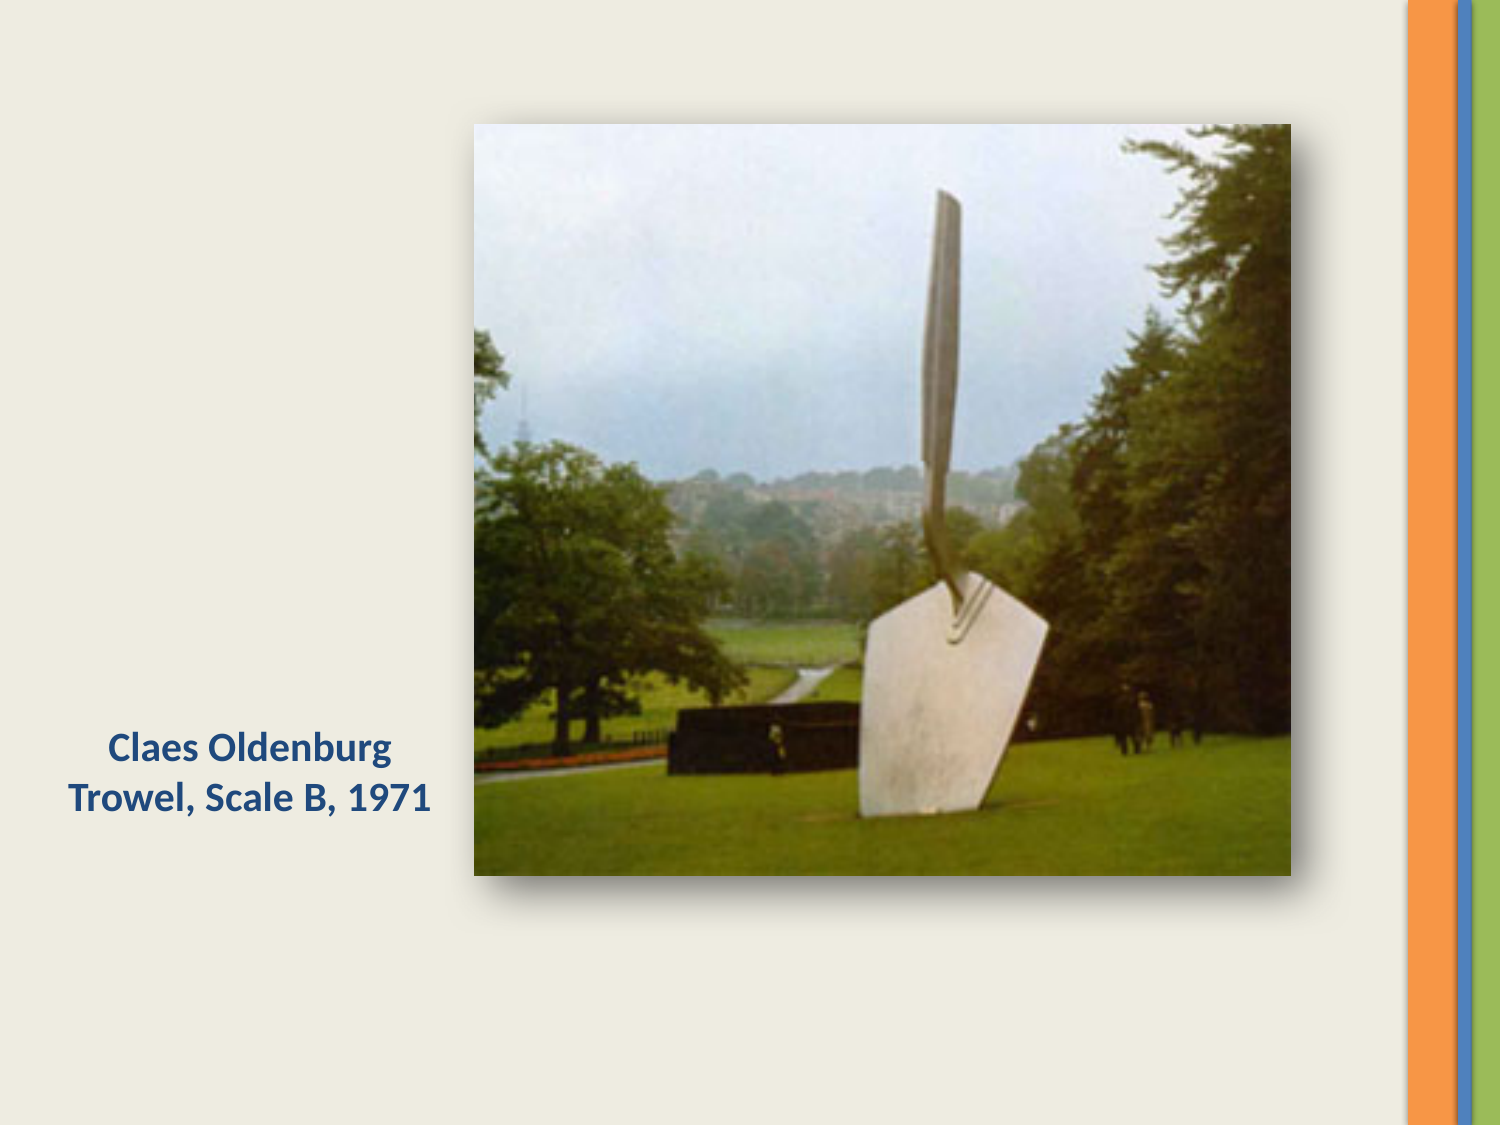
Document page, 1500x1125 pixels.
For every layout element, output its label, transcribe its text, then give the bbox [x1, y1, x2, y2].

list Claes Oldenburg Trowel, Scale B, 1971 [37, 712, 463, 925]
picture [474, 124, 1291, 877]
